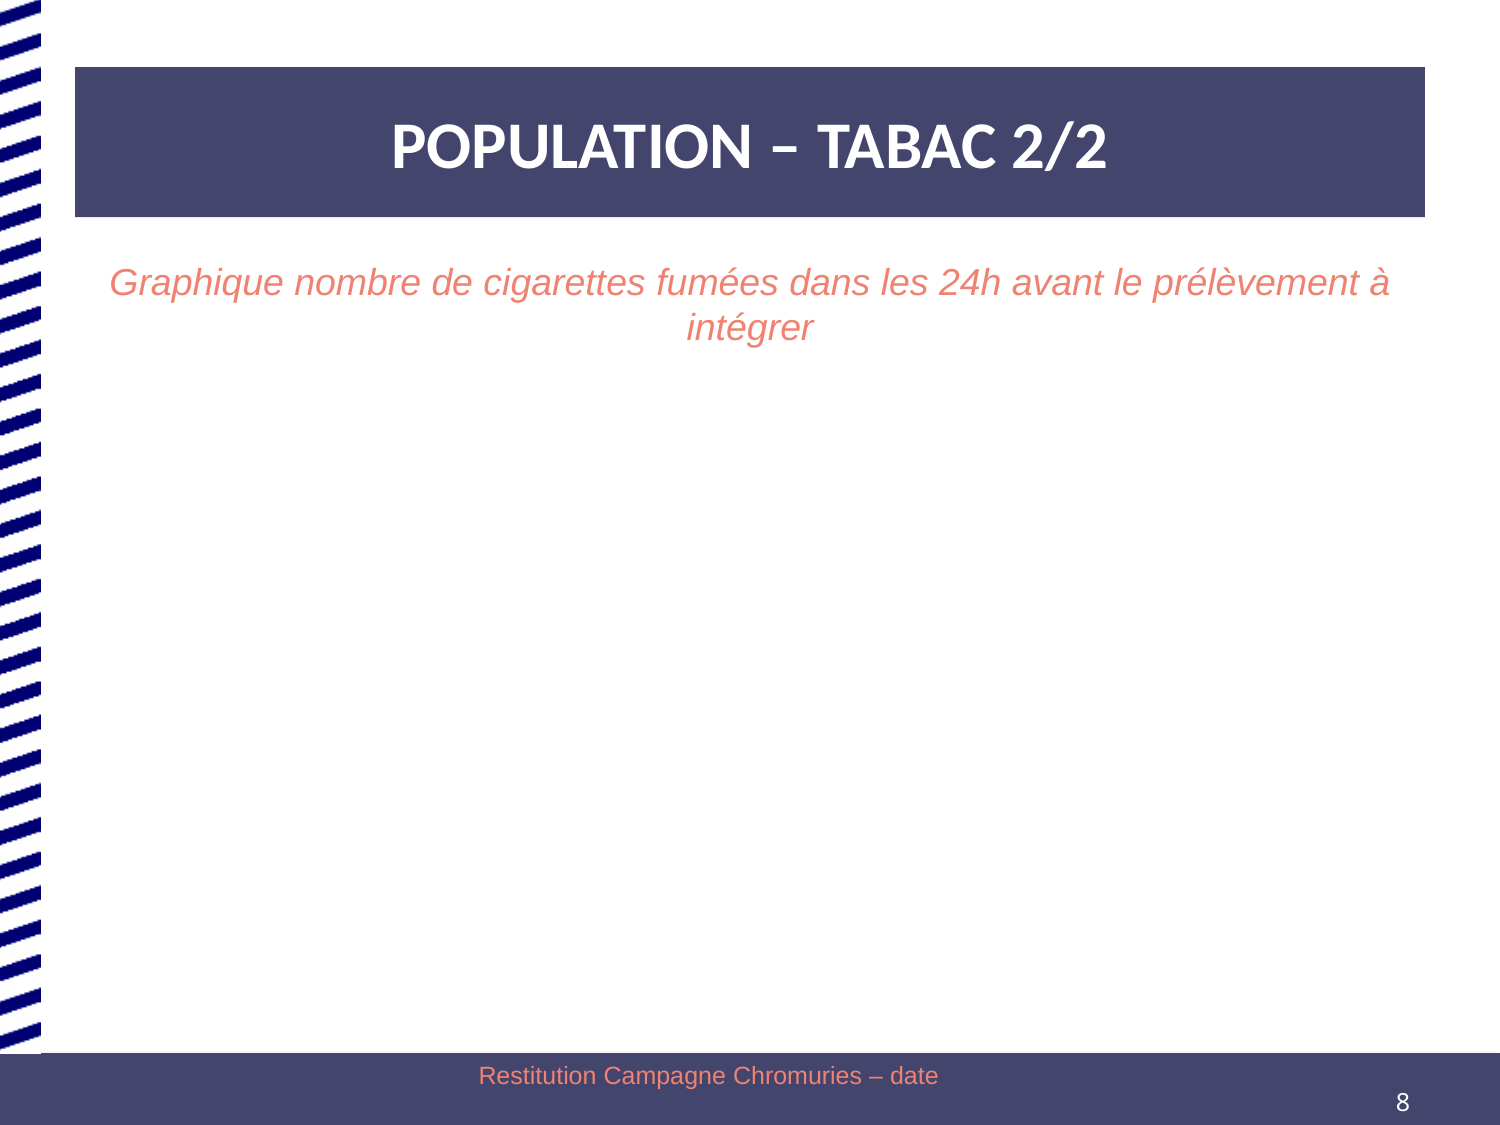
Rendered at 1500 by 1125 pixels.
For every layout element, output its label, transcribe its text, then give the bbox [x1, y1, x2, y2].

slide_number 8 [1074, 1073, 1425, 1125]
title POPULATION – TABAC 2/2 [75, 67, 1425, 218]
text_box Graphique nombre de cigarettes fumées dans les 24h avant le prélèvement à intégrer [74, 250, 1425, 356]
footer Restitution Campagne Chromuries – date [456, 1044, 963, 1105]
picture [0, 0, 41, 1054]
